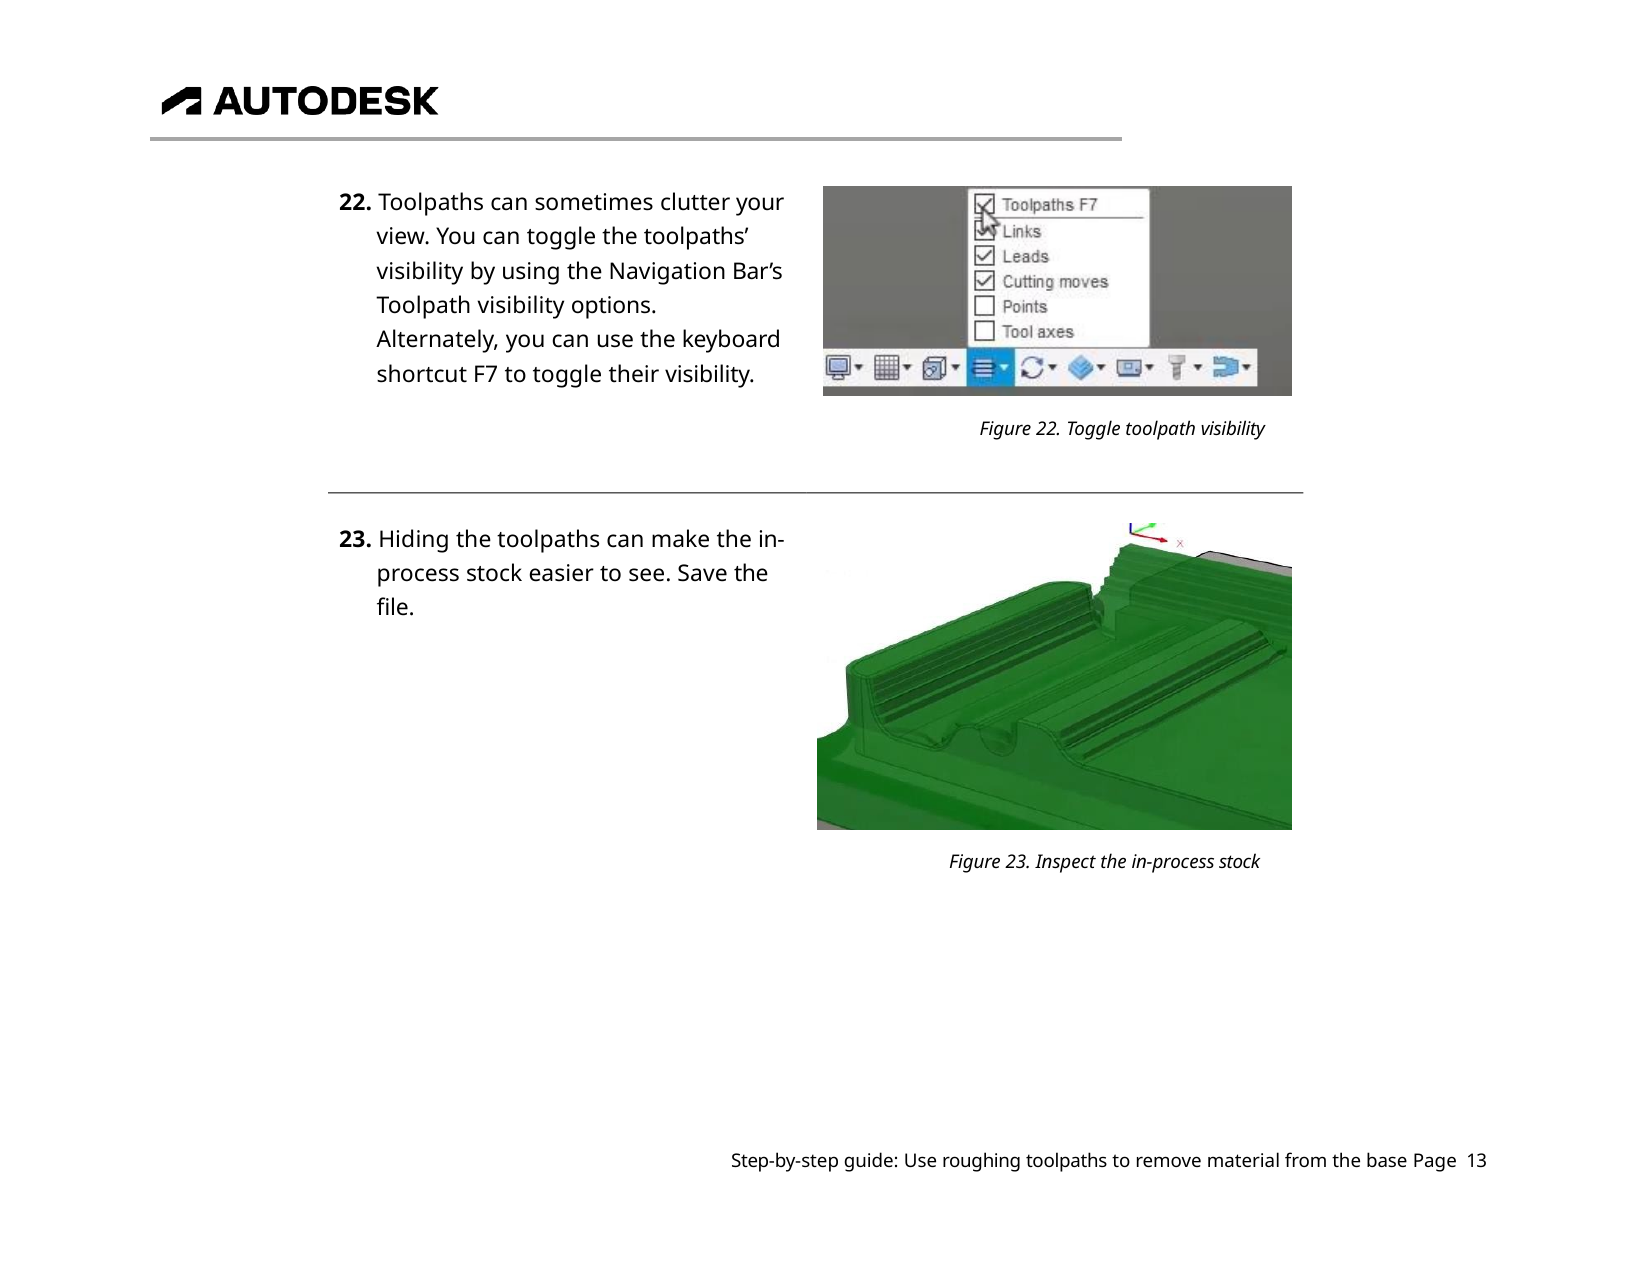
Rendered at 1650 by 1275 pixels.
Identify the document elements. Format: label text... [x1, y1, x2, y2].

text_box Figure 22. Toggle toolpath visibility [977, 414, 1294, 439]
text_box Figure 23. Inspect the in-process stock [947, 847, 1294, 873]
text_box 22. Toolpaths can sometimes clutter your view. You can toggle the toolpaths’ visibility by using the Navigation Bar’s Toolpath visibility options. Alternately, you can use the keyboard shortcut F7 to toggle their visibility. [337, 178, 796, 387]
slide_number Step-by-step guide: Use roughing toolpaths to remove material from the base Page 10 [729, 1145, 1509, 1275]
picture [161, 86, 439, 115]
picture [822, 186, 1292, 397]
picture [817, 523, 1293, 830]
text_box 23. Hiding the toolpaths can make the in- process stock easier to see. Save the file. [337, 515, 789, 621]
